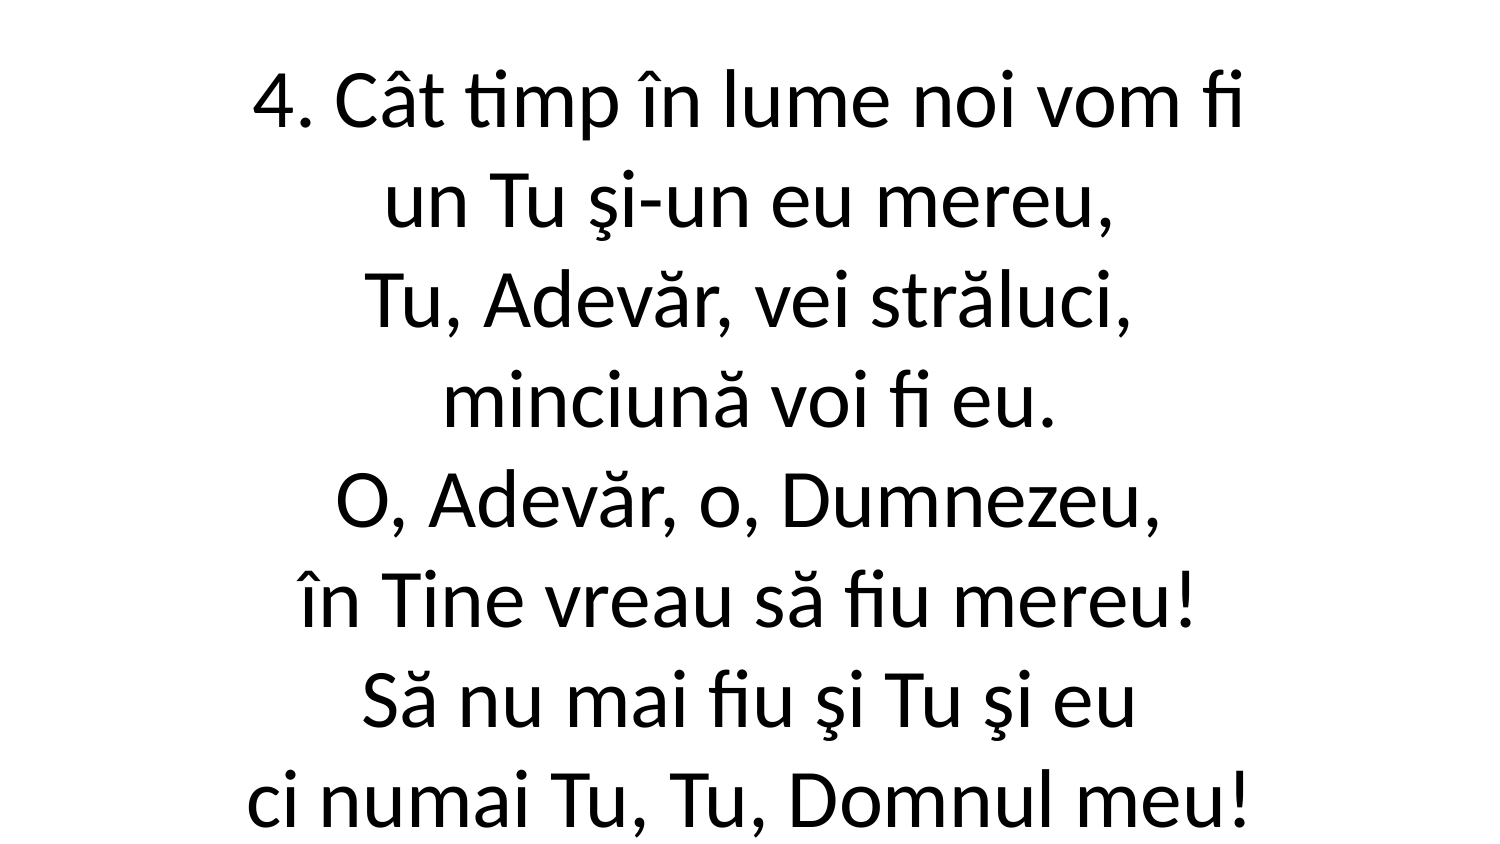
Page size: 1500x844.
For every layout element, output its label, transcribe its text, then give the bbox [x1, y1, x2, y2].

text_box 4. Cât timp în lume noi vom fi un Tu şi-un eu mereu, Tu, Adevăr, vei străluci, minciună voi fi eu. O, Adevăr, o, Dumnezeu, în Tine vreau să fiu mereu! Să nu mai fiu şi Tu şi eu ci numai Tu, Tu, Domnul meu! [231, 0, 1269, 844]
